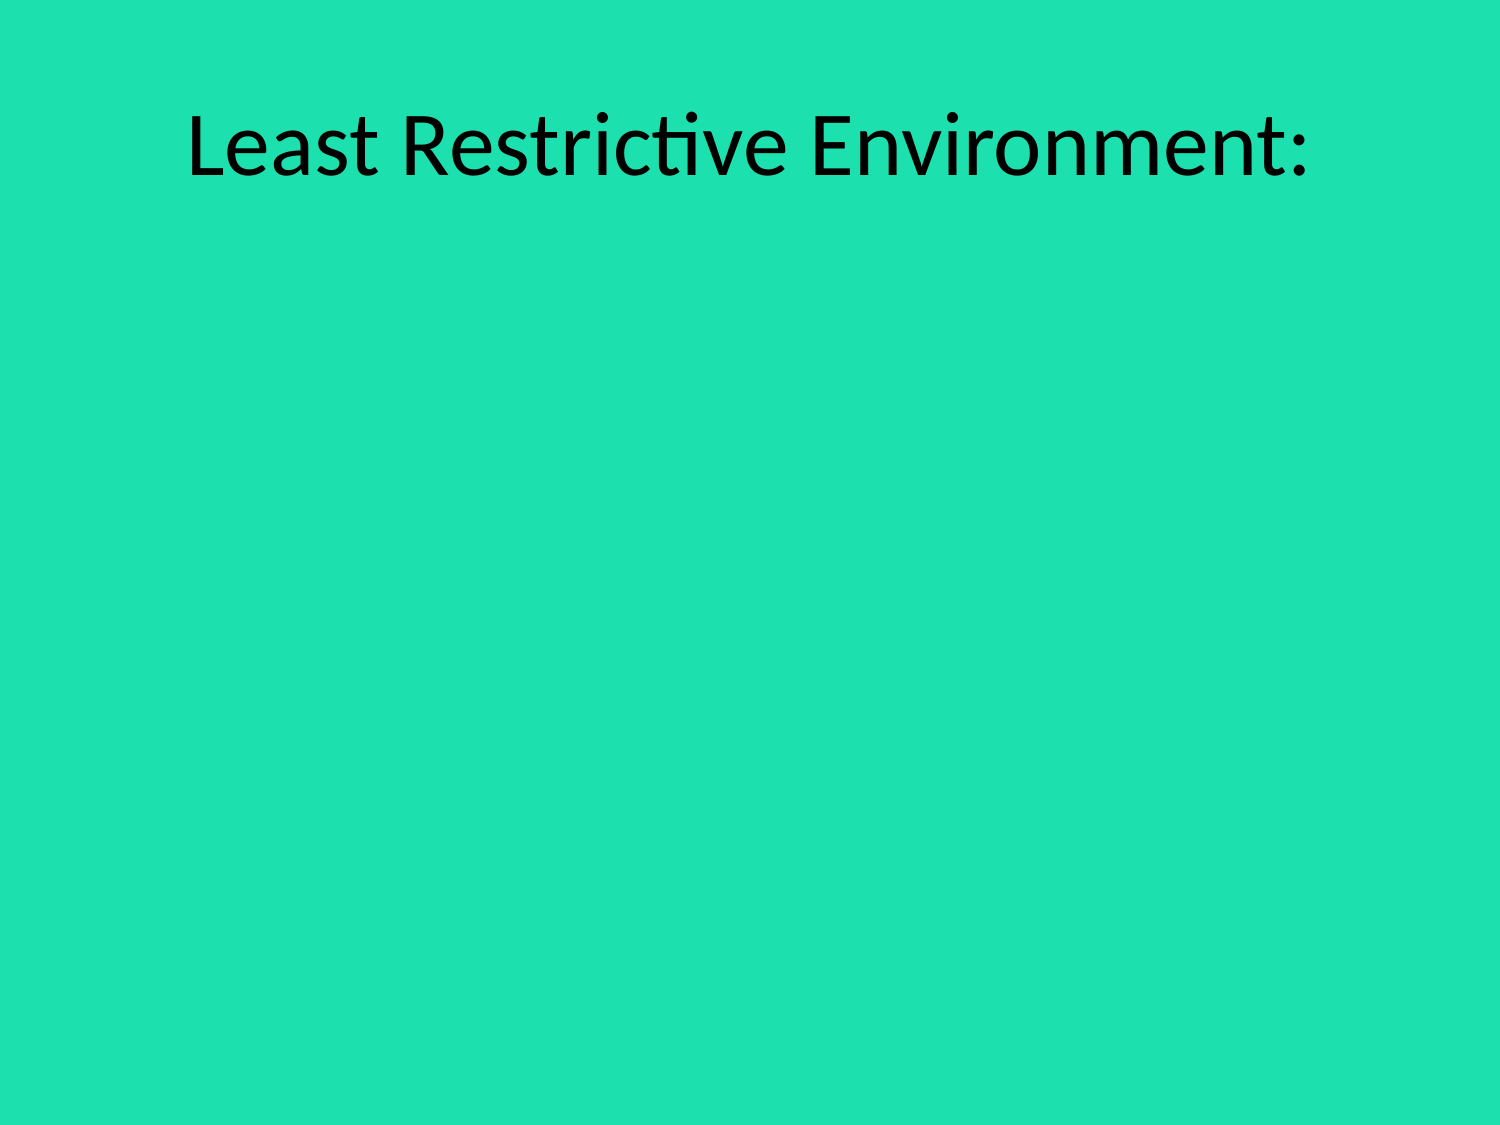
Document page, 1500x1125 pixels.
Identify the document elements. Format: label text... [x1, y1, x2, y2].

title Least Restrictive Environment: [75, 45, 1425, 233]
